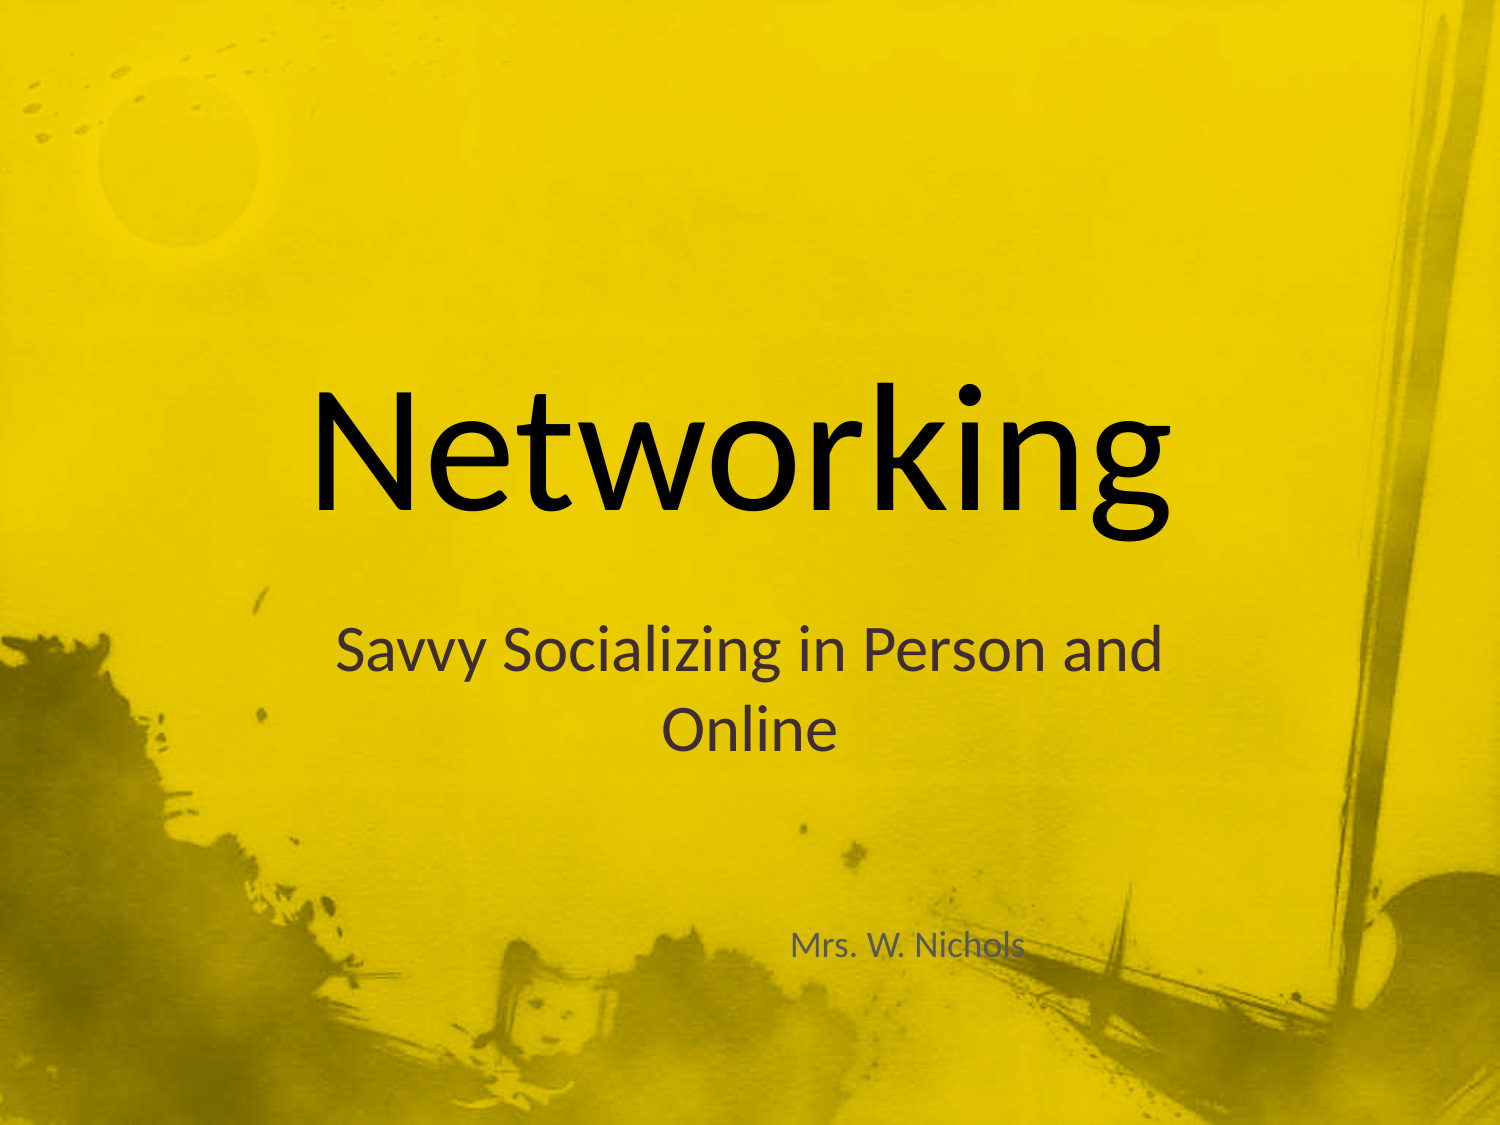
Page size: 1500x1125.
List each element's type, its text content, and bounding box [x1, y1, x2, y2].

text_box Mrs. W. Nichols [774, 912, 1275, 973]
title Networking [152, 316, 1329, 558]
subtitle Savvy Socializing in Person and Online [225, 597, 1275, 809]
